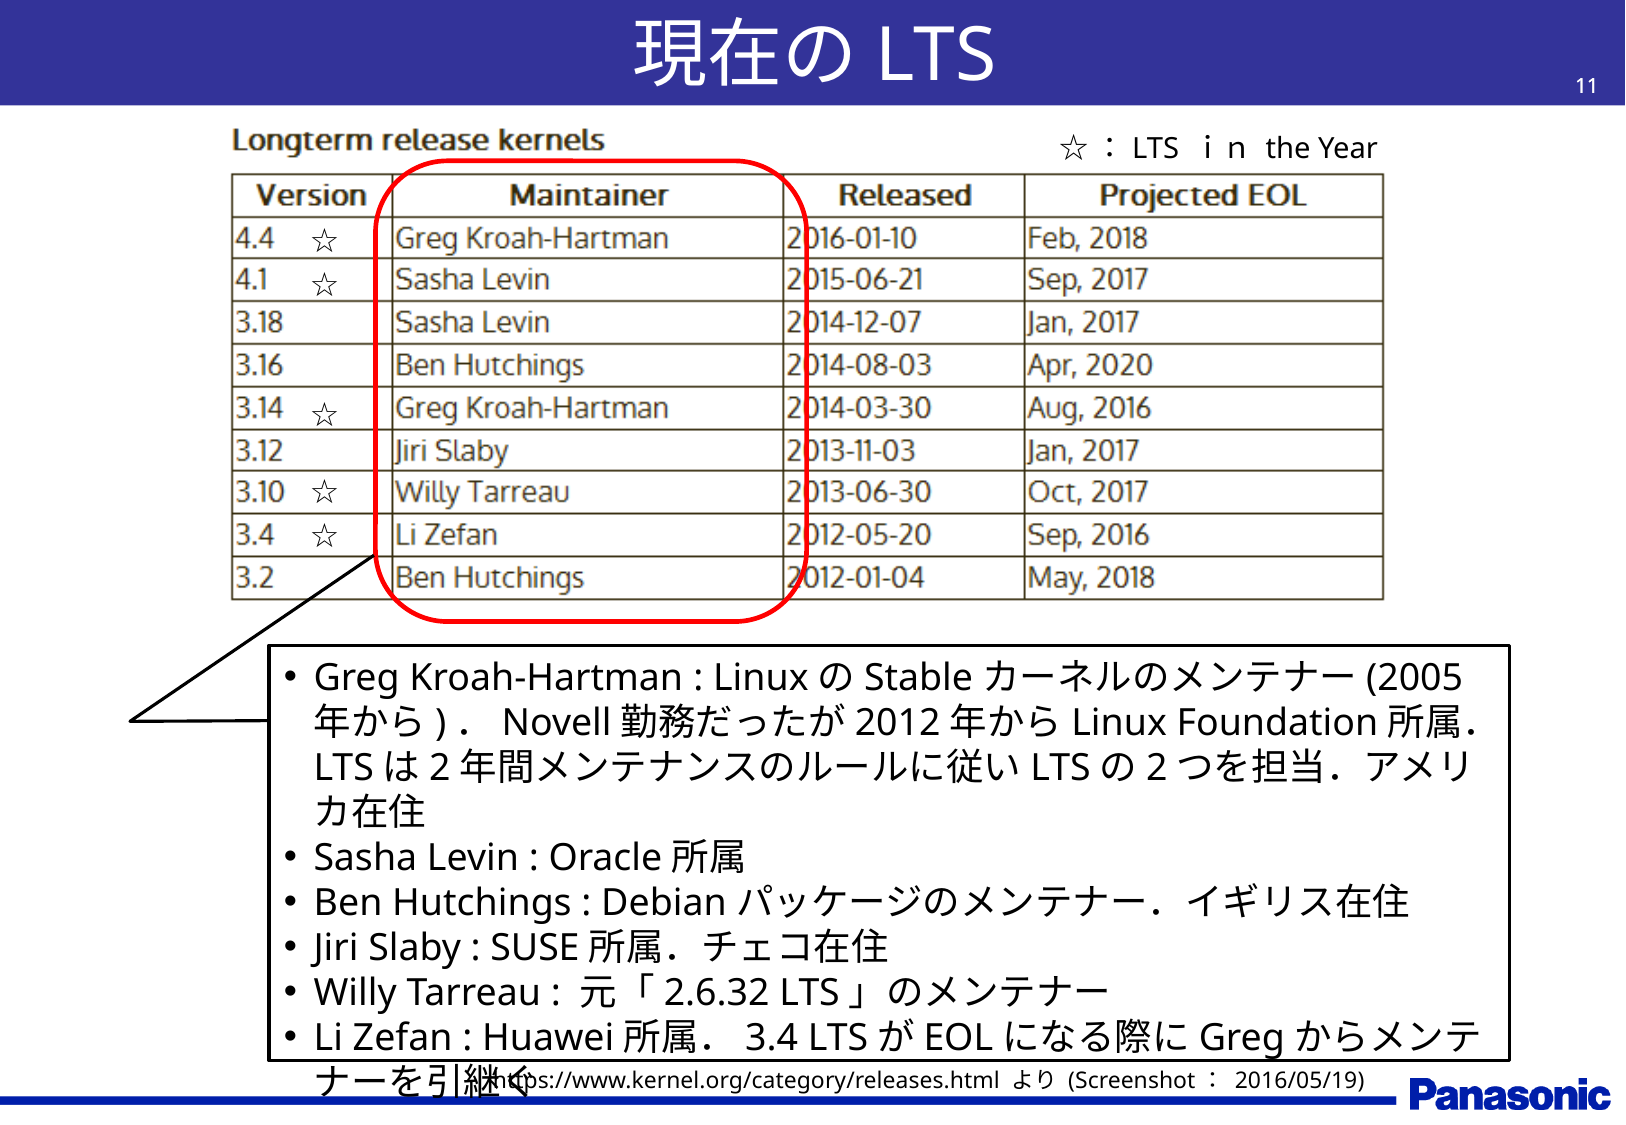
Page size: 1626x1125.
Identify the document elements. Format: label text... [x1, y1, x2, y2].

picture [209, 113, 1416, 622]
title 現在のLTS [83, 0, 1547, 103]
picture [0, 1077, 1616, 1110]
slide_number 11 [1522, 65, 1615, 106]
text_box Greg Kroah-Hartman : LinuxのStableカーネルのメンテナー(2005年から)．Novell勤務だったが2012年からLinux Foundation所属．LTSは2年間メンテナンスのルールに従いLTSの2つを担当．アメリカ在住 Sasha Levin : Oracle所属 Ben Hutchings : Debianパッケージのメンテナー．イギリス在住 Jiri Slaby : SUSE所属．チェコ在住 Willy Tarreau : 元「2.6.32 LTS」のメンテナー Li Zefan : Huawei所属．3.4 LTSがEOLになる際にGregからメンテナーを引継ぐ [269, 645, 1510, 1061]
text_box https://www.kernel.org/category/releases.html より (Screenshot： 2016/05/19) [478, 1061, 1380, 1101]
